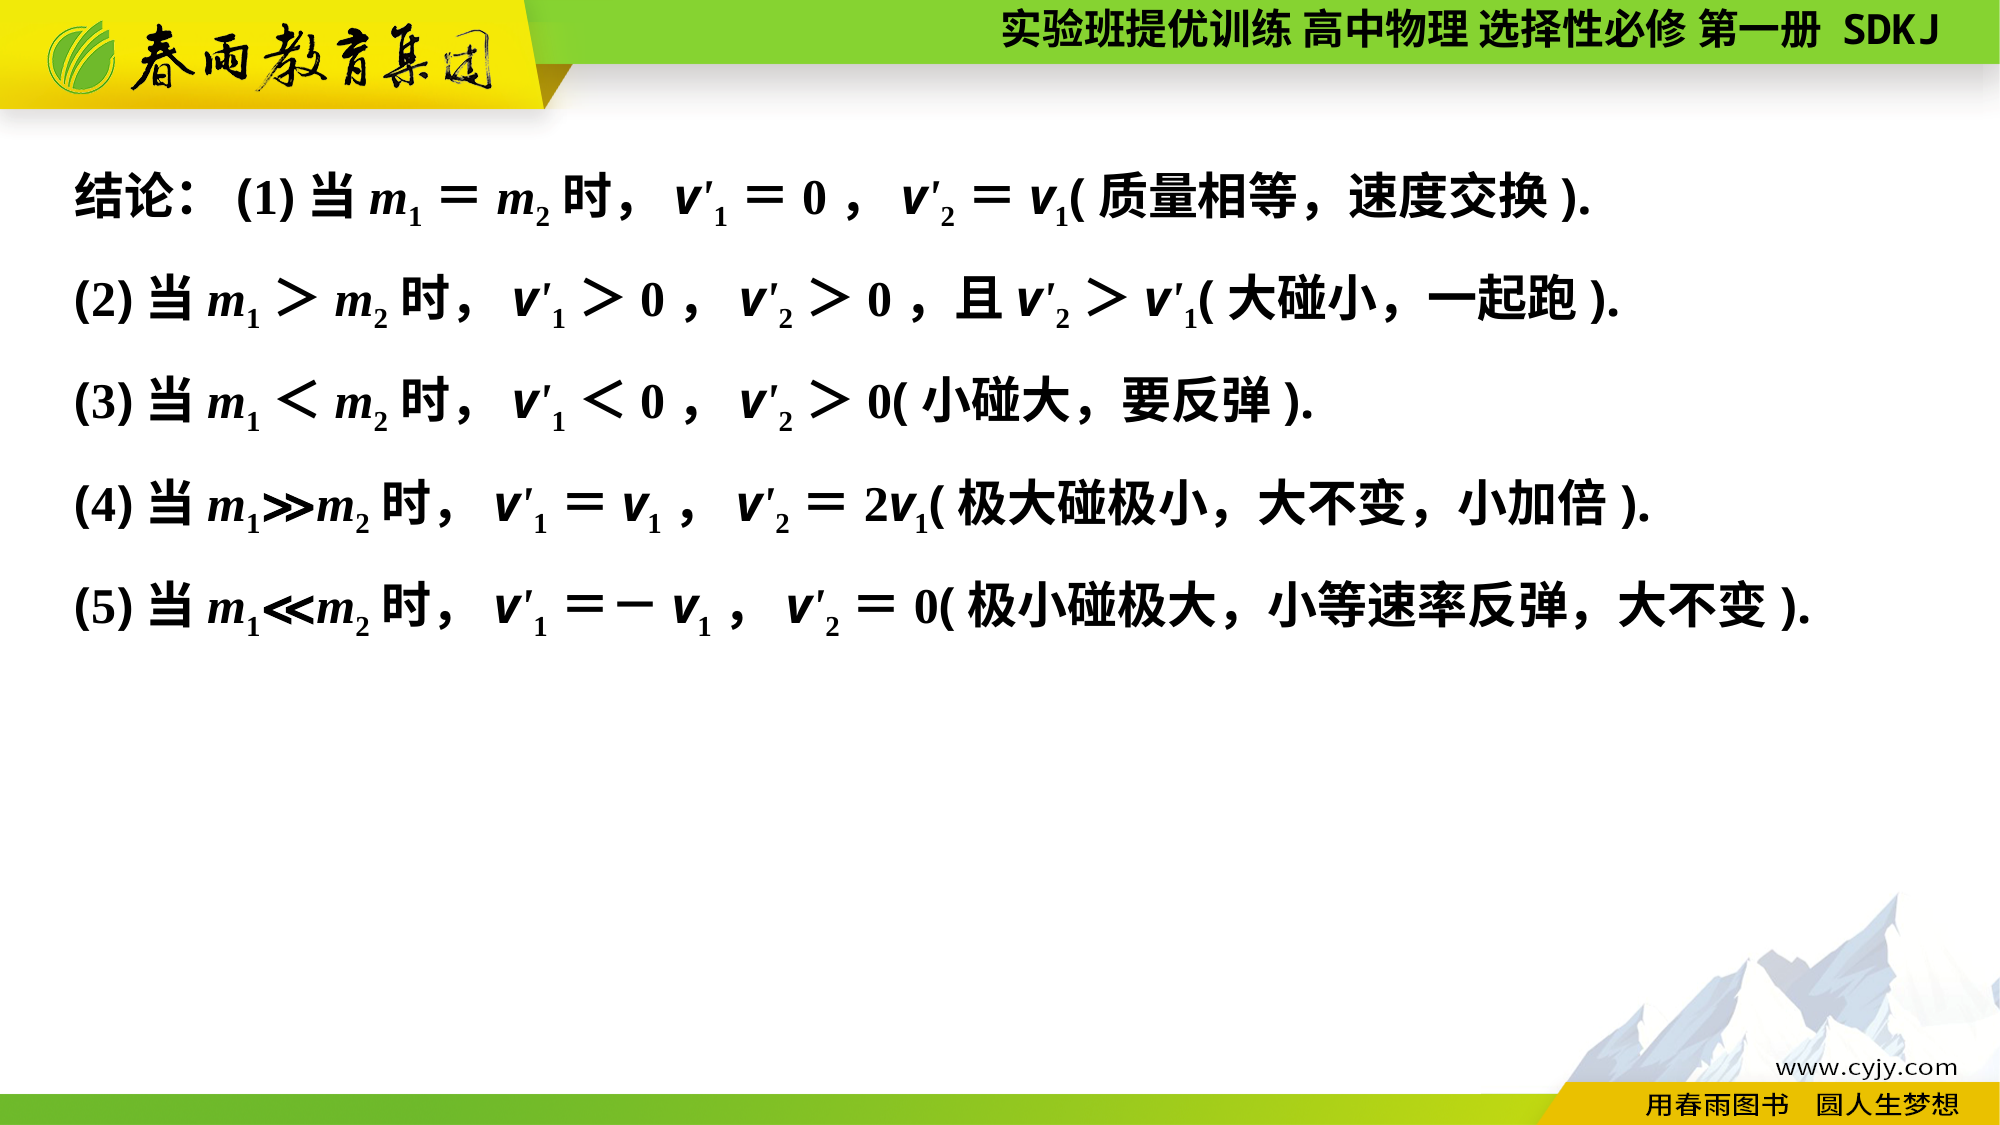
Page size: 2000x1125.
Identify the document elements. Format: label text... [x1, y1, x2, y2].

list 结论：(1)当m1＝m2时，v'1＝0，v'2＝v1(质量相等，速度交换). (2)当m1＞m2时，v'1＞0，v'2＞0，且v'2＞v'1(大碰小，一起跑). (3)当m1＜m2时，v'1＜0，v'2＞0(小碰大，要反弹). (4)当m1≫m2时，v'1＝v1，v'2＝2v1(极大碰极小，大不变，小加倍). (5)当m1≪m2时，v'1＝－v1，v'2＝0(极小碰极大，小等速率反弹，大不变). [59, 122, 1944, 583]
picture [0, 0, 2000, 1125]
